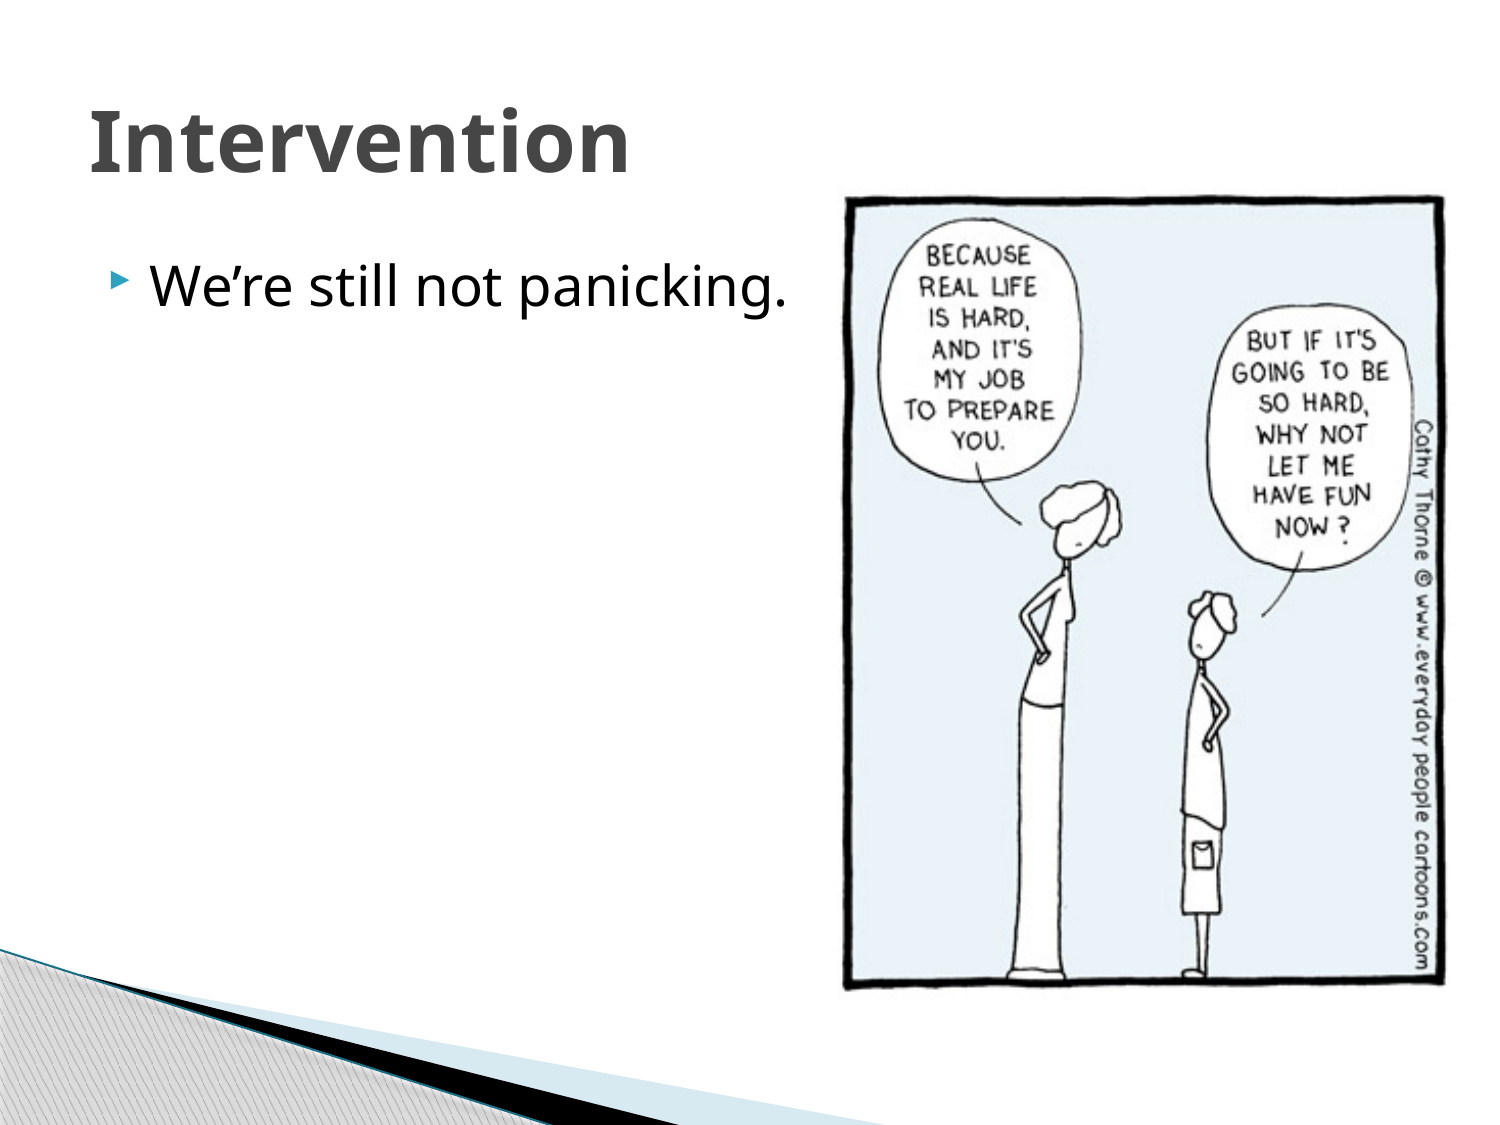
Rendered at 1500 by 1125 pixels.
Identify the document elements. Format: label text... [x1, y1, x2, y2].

list We’re still not panicking. [75, 243, 831, 986]
title Intervention [75, 45, 1425, 233]
picture [837, 187, 1451, 1001]
